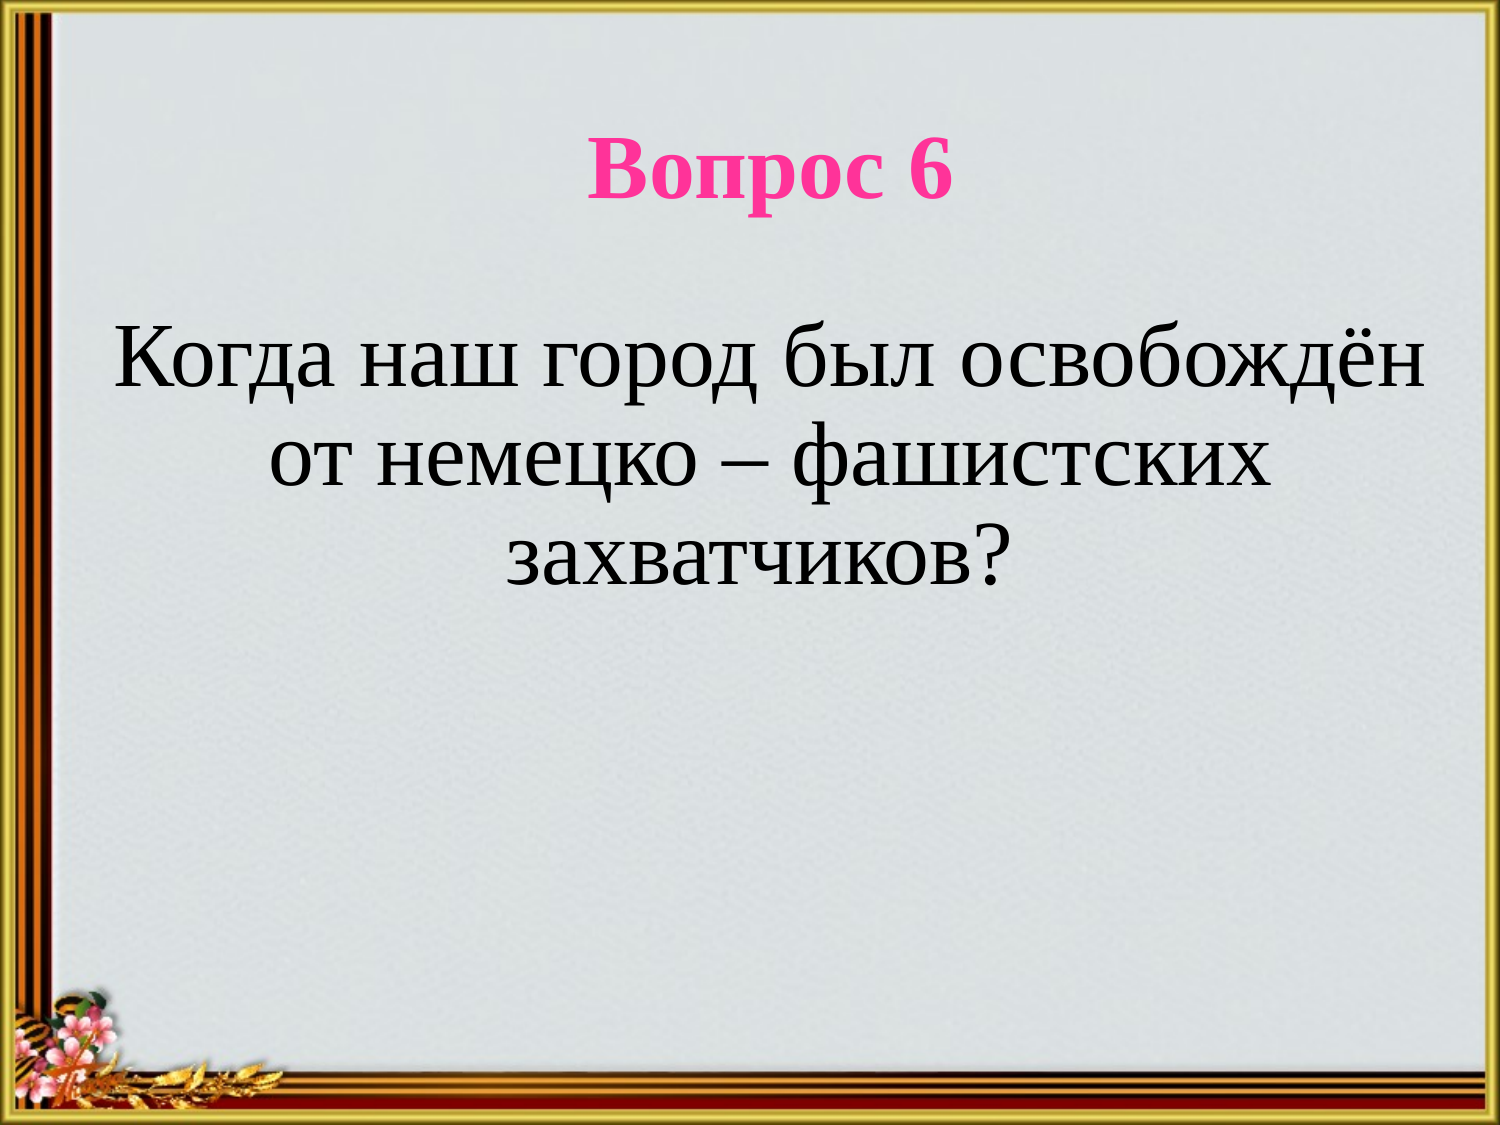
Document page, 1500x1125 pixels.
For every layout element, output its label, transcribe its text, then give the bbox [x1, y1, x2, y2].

picture [0, 0, 1500, 1125]
title Вопрос 6 [82, 59, 1460, 278]
list Когда наш город был освобождён от немецко – фашистских захватчиков? [82, 299, 1460, 1014]
